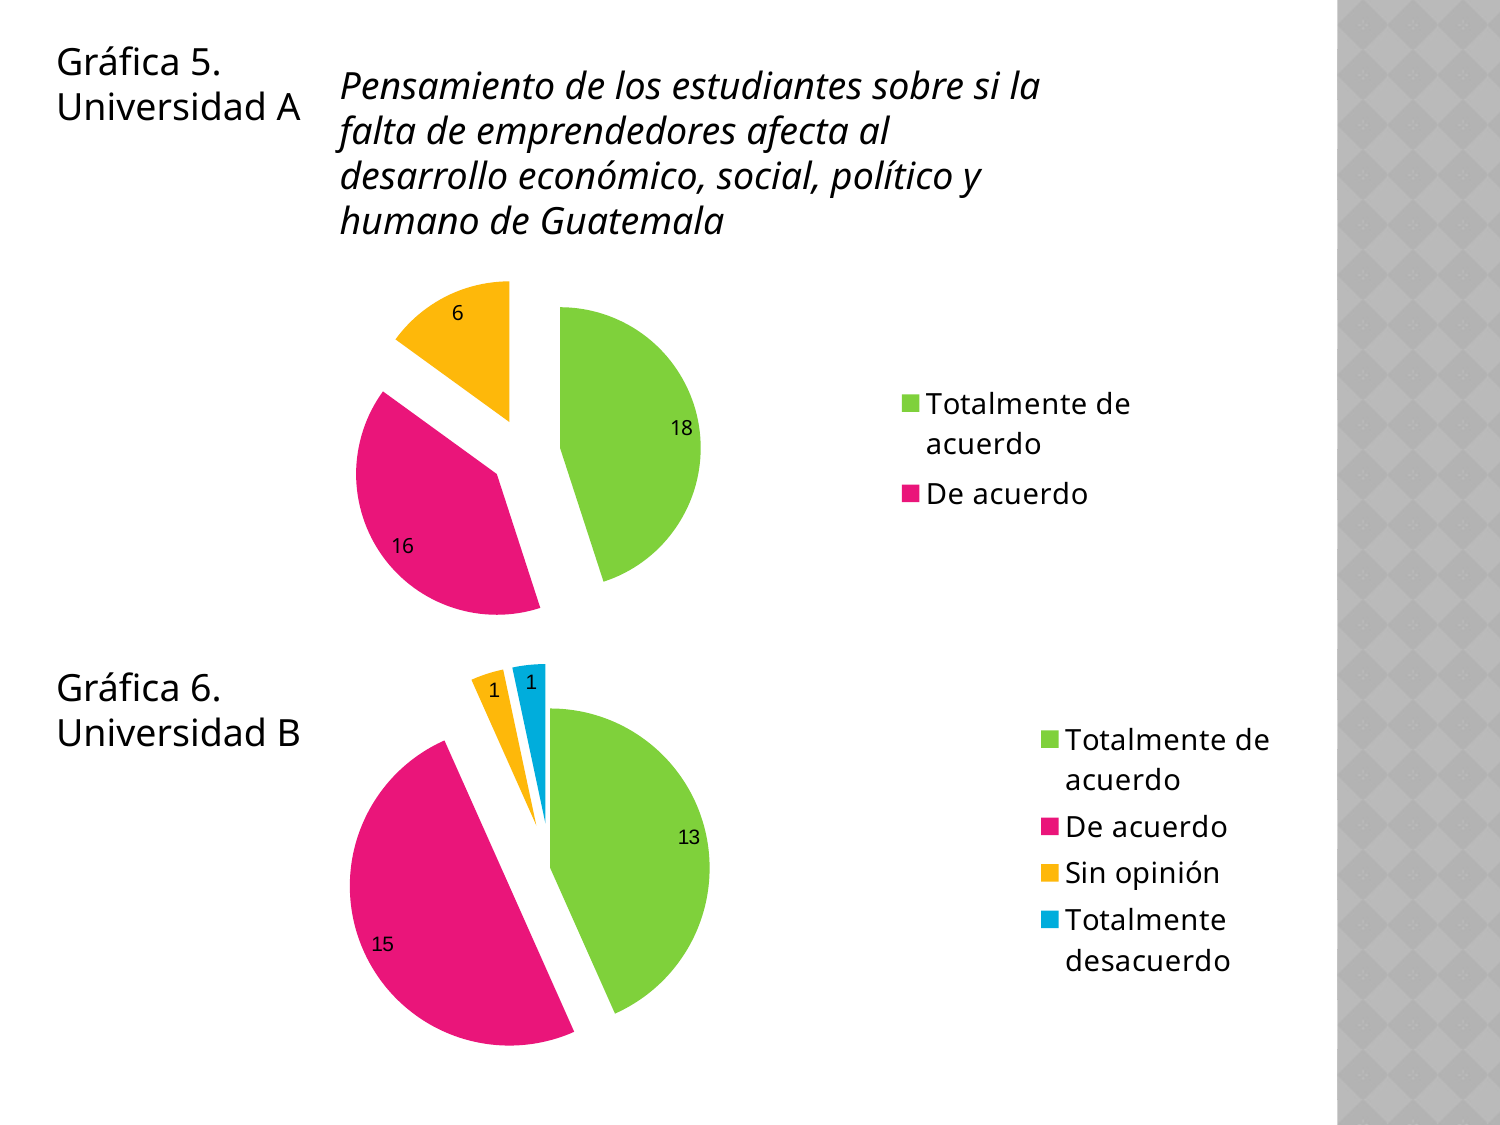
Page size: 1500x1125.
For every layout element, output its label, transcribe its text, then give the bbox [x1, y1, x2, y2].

text_box Gráfica 6. Universidad B [41, 656, 235, 762]
chart [135, 148, 1294, 1090]
text_box Gráfica 5. Universidad A [41, 30, 396, 136]
text_box Pensamiento de los estudiantes sobre si la falta de emprendedores afecta al desarrollo económico, social, político y humano de Guatemala [324, 54, 1081, 146]
